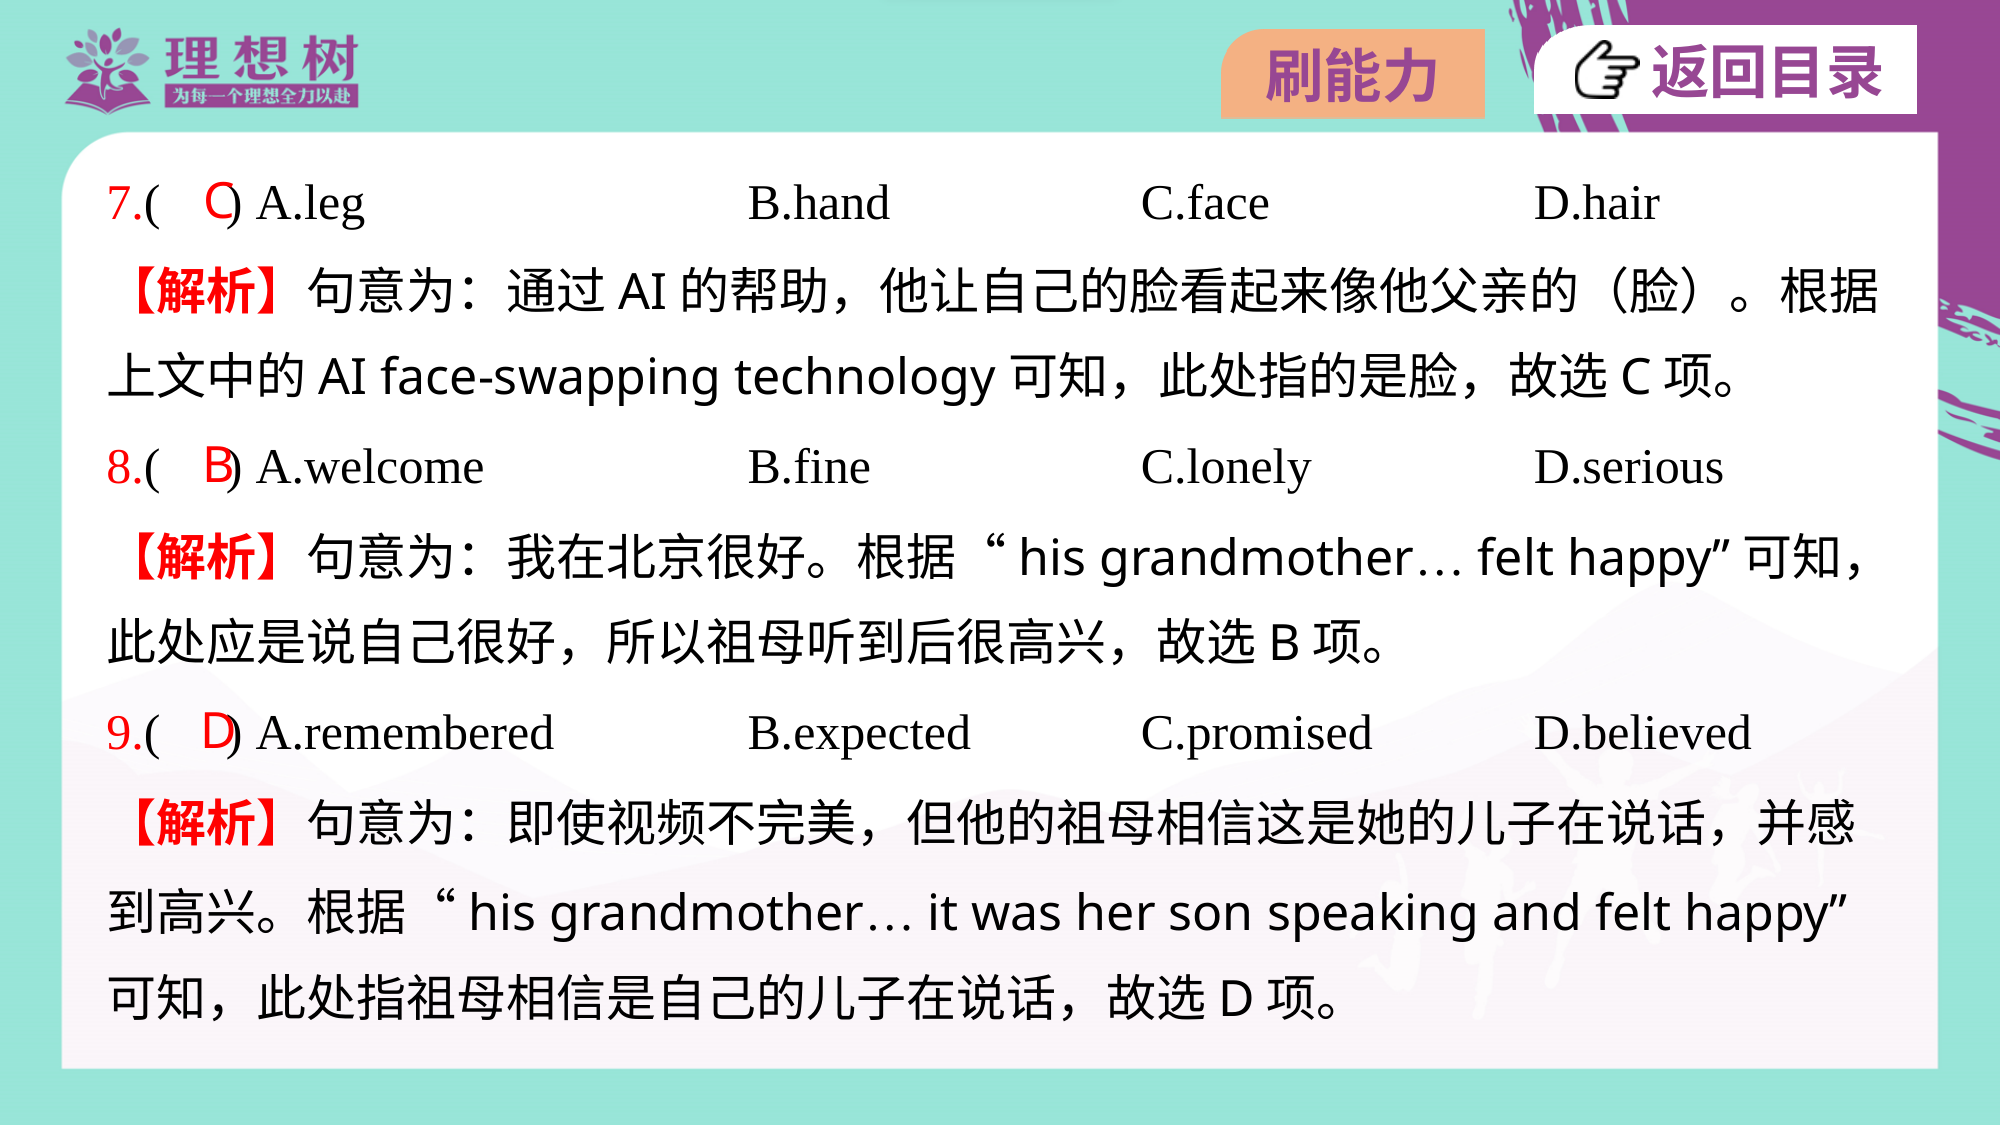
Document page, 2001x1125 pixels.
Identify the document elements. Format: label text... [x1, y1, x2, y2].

text_box 【解析】句意为：我在北京很好。根据“his grandmother… felt happy”可知， 此处应是说自己很好，所以祖母听到后很高兴，故选B项。 [106, 495, 1895, 662]
text_box C [188, 140, 250, 219]
text_box 9.( ) A.remembered B.expected C.promised D.believed [106, 672, 1895, 751]
text_box 【解析】句意为：通过AI的帮助，他让自己的脸看起来像他父亲的（脸）。根据 上文中的AI face-swapping technology可知，此处指的是脸，故选C项。 [106, 229, 1895, 396]
text_box 8.( ) A.welcome B.fine C.lonely D.serious [250, 406, 1895, 484]
text_box D [188, 671, 250, 749]
picture [0, 0, 2000, 1125]
text_box 【解析】句意为：即使视频不完美，但他的祖母相信这是她的儿子在说话，并感 到高兴。根据“his grandmother… it was her son speaking and felt happy” 可知，此处指祖母相信是自己的儿子在说话，故选D项。 [106, 761, 1895, 1017]
text_box B [188, 405, 250, 484]
text_box 8.( ) A.welcome B.fine C.lonely D.serious [106, 406, 188, 484]
text_box 7.( ) A.leg B.hand C.face D.hair [106, 141, 1895, 220]
